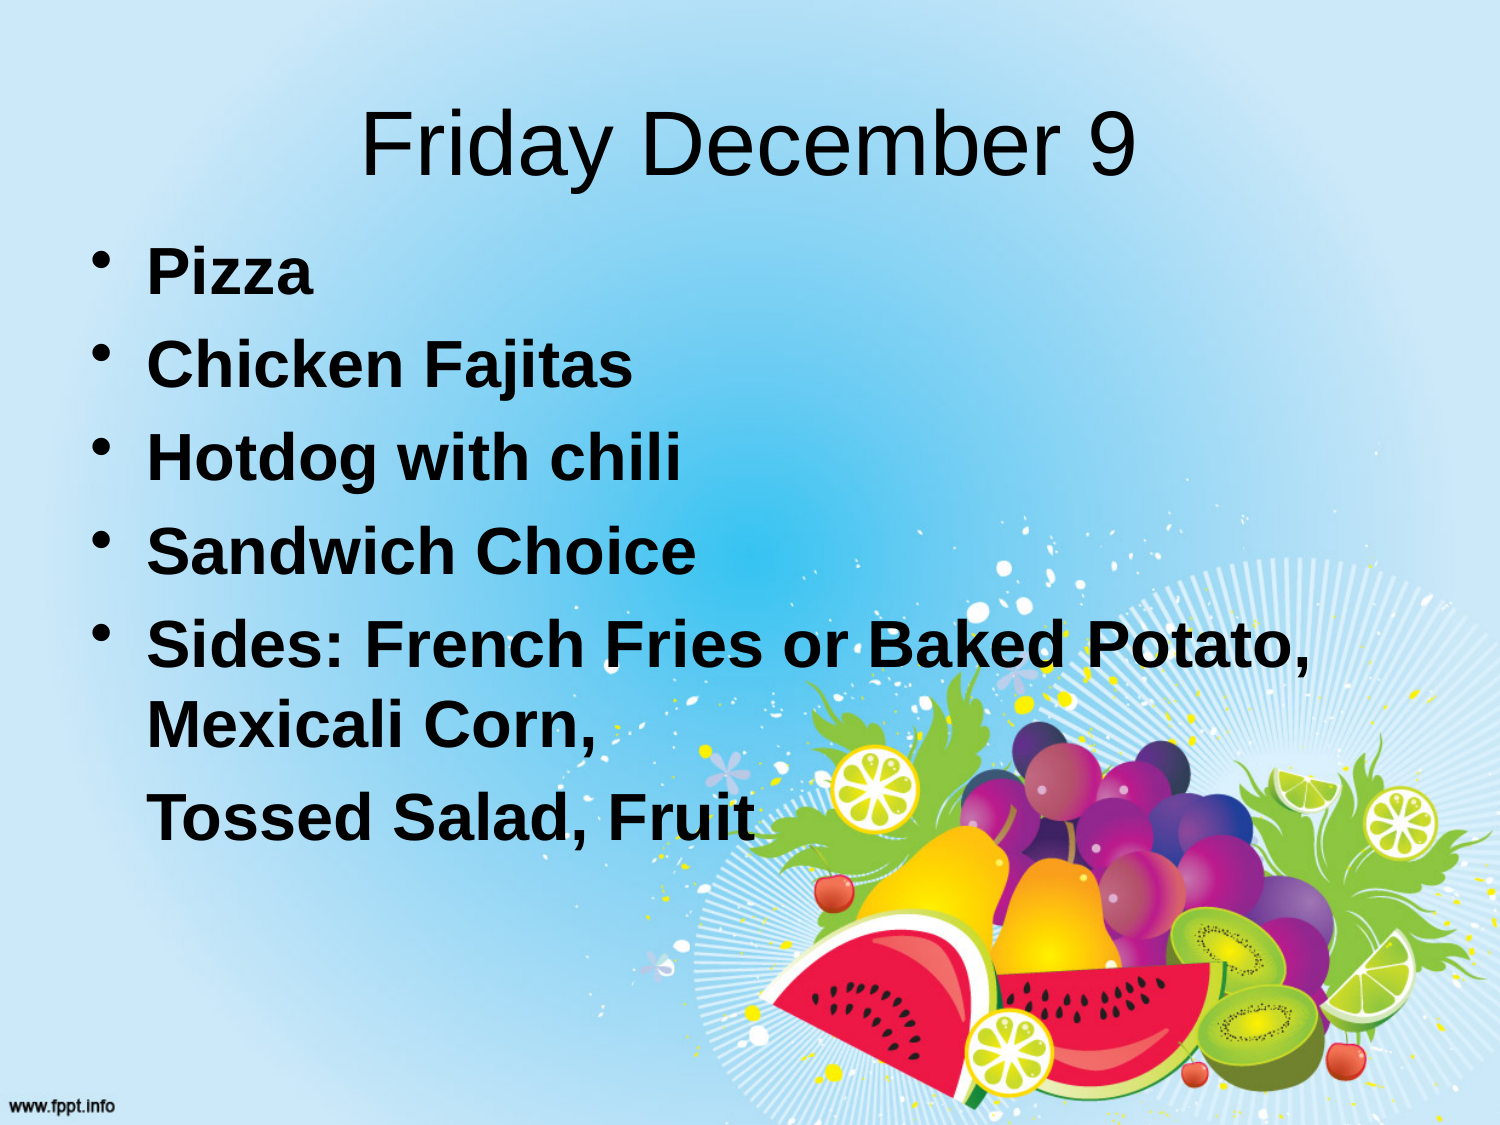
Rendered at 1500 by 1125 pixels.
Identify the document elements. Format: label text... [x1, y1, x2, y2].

title Friday December 9 [74, 44, 1426, 219]
list Pizza Chicken Fajitas Hotdog with chili Sandwich Choice Sides: French Fries or Baked Potato, Mexicali Corn, Tossed Salad, Fruit [74, 219, 1426, 1125]
picture [0, 0, 1500, 1125]
